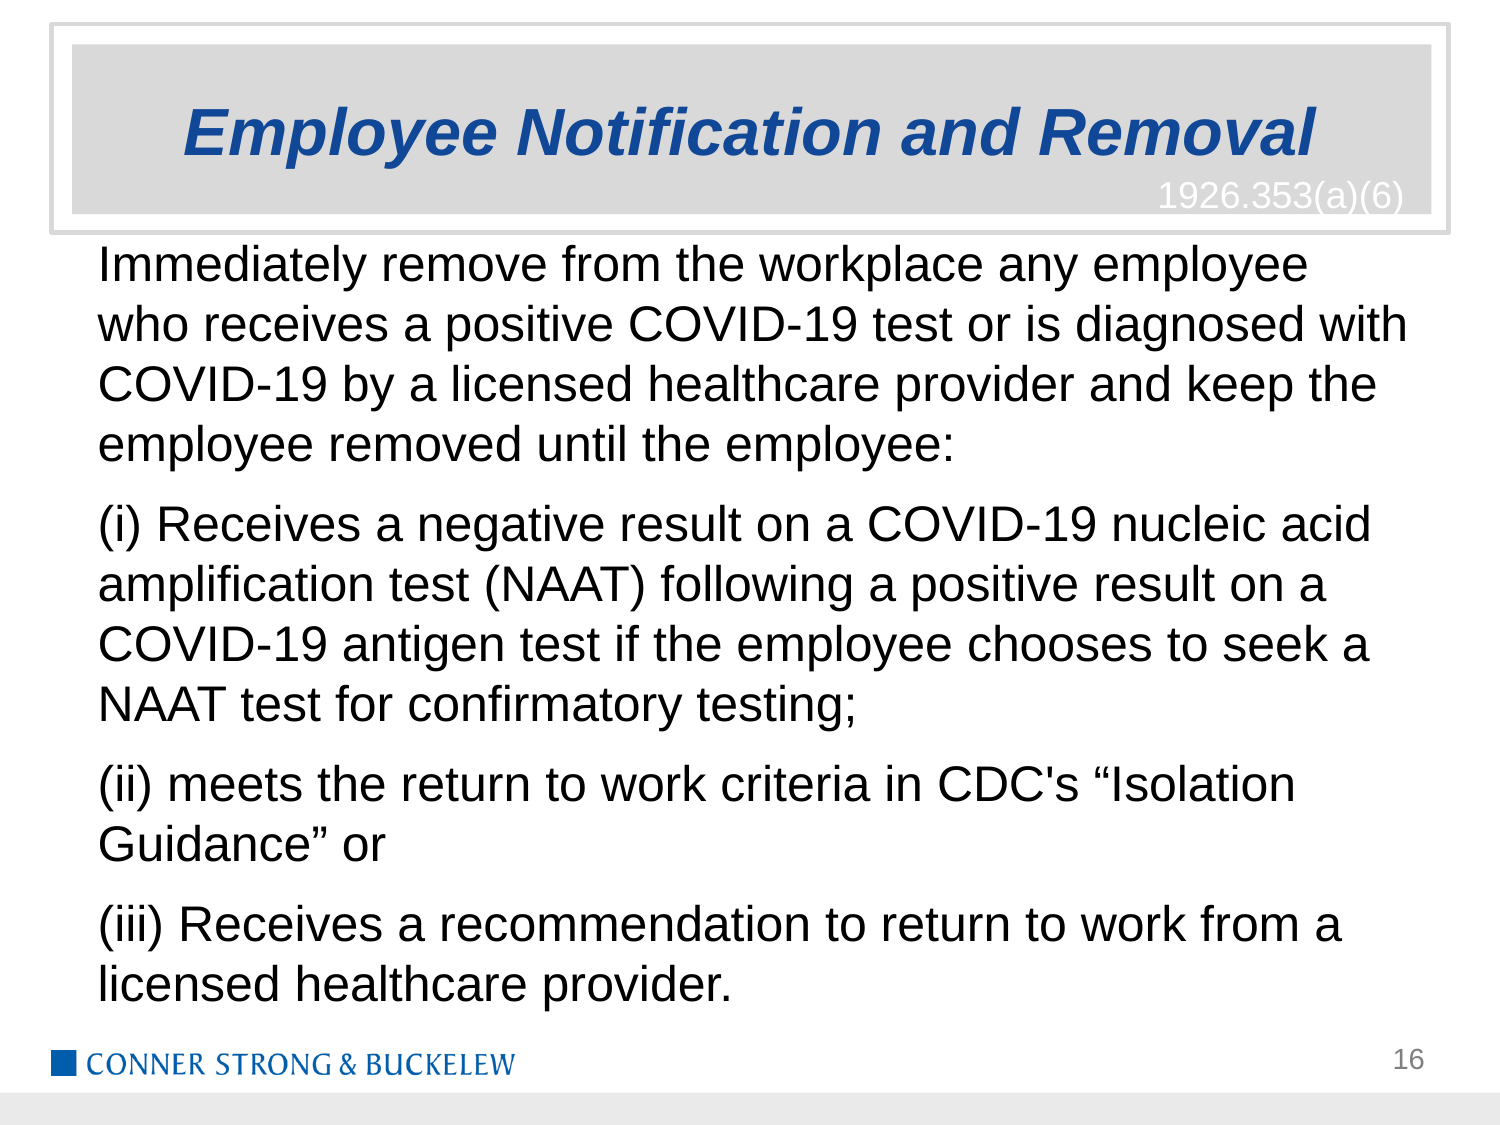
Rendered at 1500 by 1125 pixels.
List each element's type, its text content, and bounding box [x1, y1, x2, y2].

picture [51, 1050, 515, 1076]
title Employee Notification and Removal [71, 44, 1429, 215]
text_box 1926.353(a)(6) [881, 163, 1420, 224]
list Immediately remove from the workplace any employee who receives a positive COVID-19 test or is diagnosed with COVID-19 by a licensed healthcare provider and keep the employee removed until the employee: (i) Receives a negative result on a COVID-19 nucleic acid amplification test (NAAT) following a positive result on a COVID-19 antigen test if the employee chooses to seek a NAAT test for confirmatory testing; (ii) meets the return to work criteria in CDC's “Isolation Guidance” or (iii) Receives a recommendation to return to work from a licensed healthcare provider. [45, 223, 1429, 1042]
